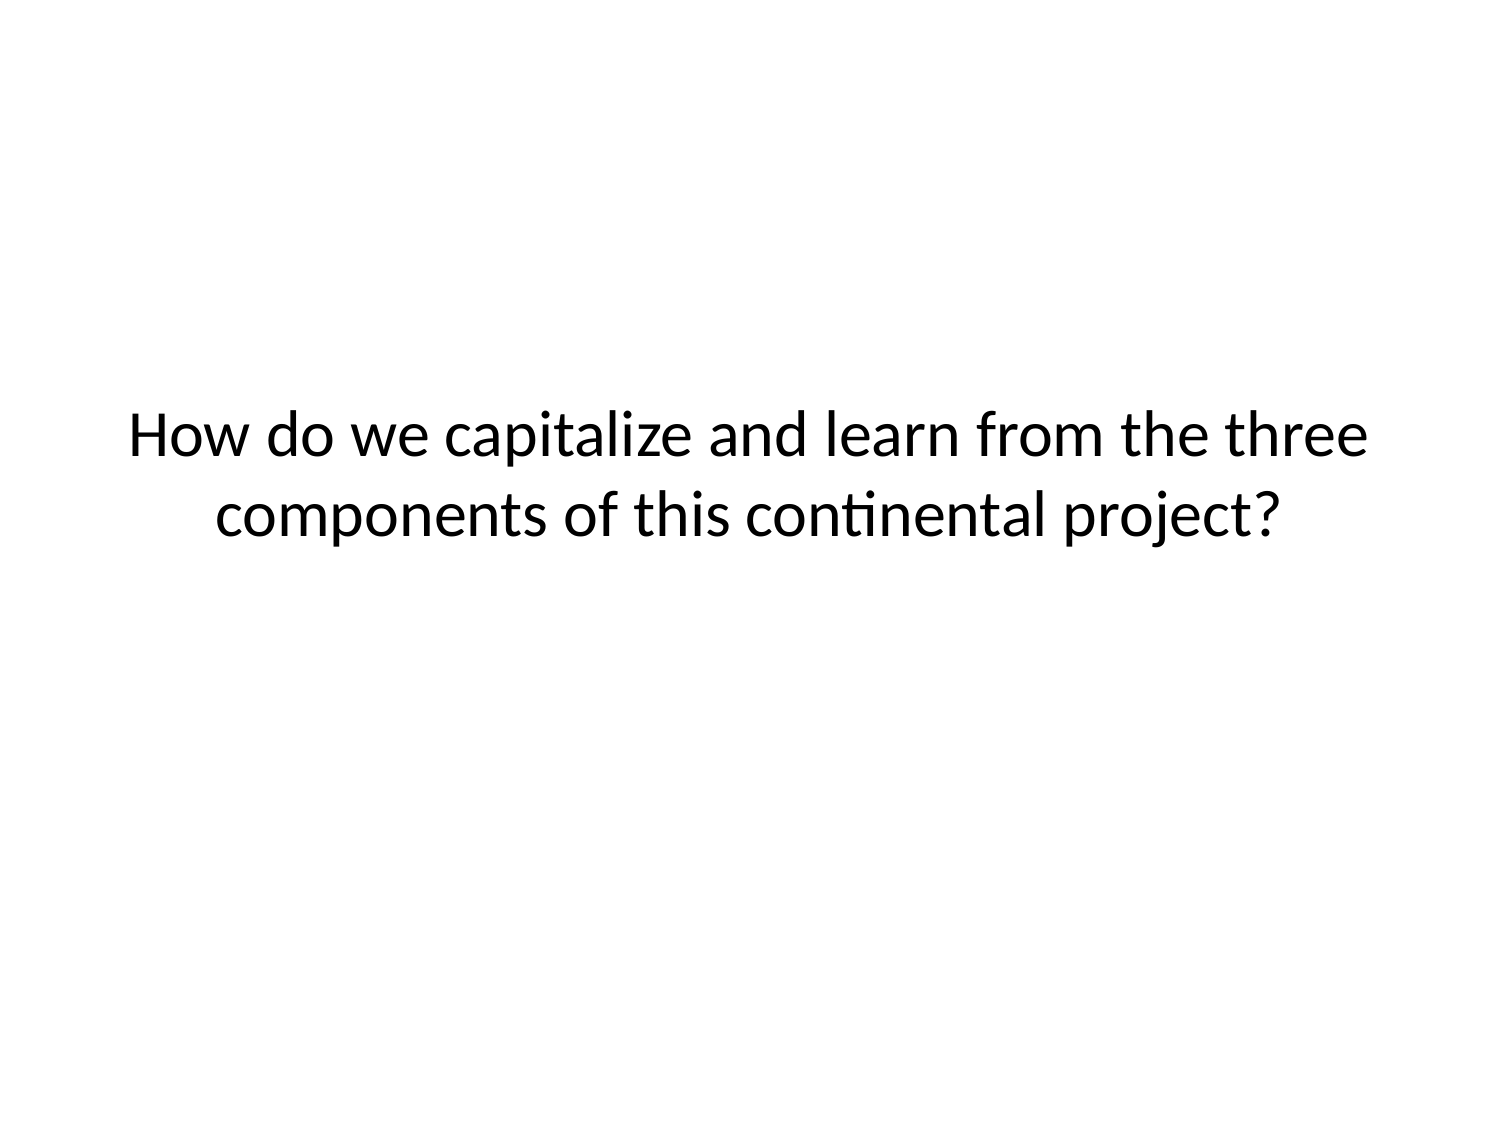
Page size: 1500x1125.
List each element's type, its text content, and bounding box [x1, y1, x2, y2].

title How do we capitalize and learn from the three components of this continental project? [112, 349, 1388, 591]
